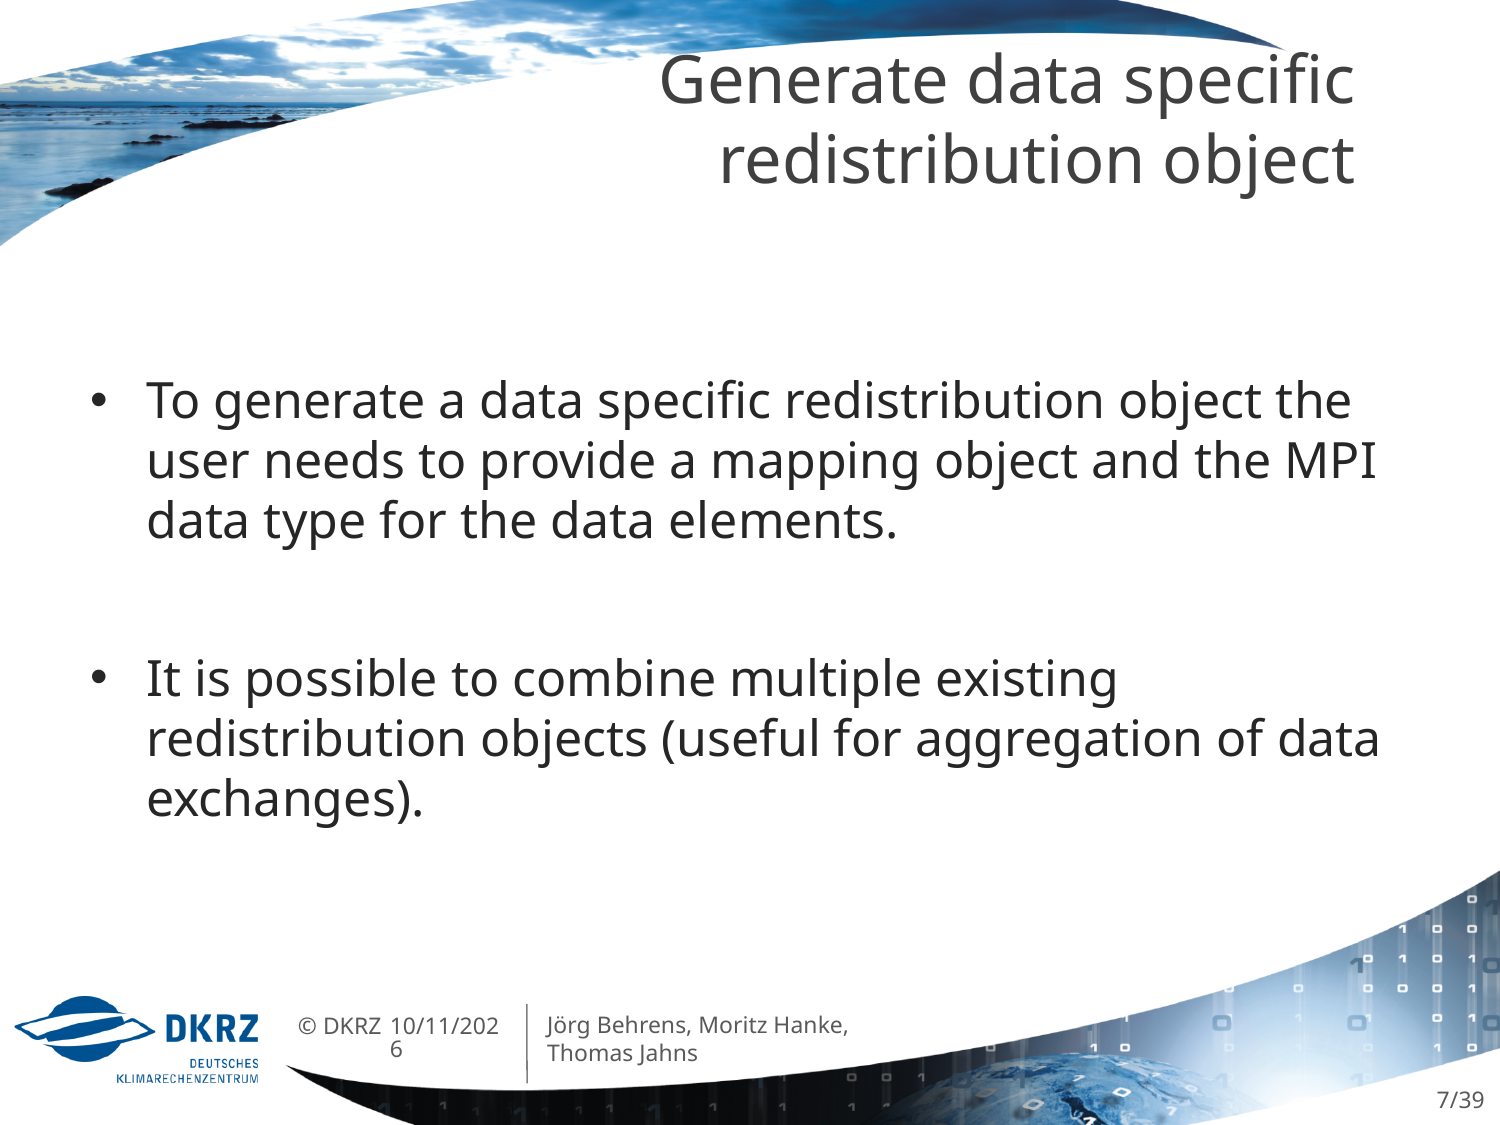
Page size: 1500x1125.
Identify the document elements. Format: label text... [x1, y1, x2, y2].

picture [14, 996, 258, 1083]
picture [285, 867, 1500, 1125]
footer Jörg Behrens, Moritz Hanke, Thomas Jahns [532, 1003, 884, 1082]
list To generate a data specific redistribution object the user needs to provide a mapping object and the MPI data type for the data elements. It is possible to combine multiple existing redistribution objects (useful for aggregation of data exchanges). [74, 210, 1426, 985]
title Generate data specific redistribution object [480, 70, 1372, 165]
picture [0, 0, 1288, 246]
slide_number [375, 1004, 528, 1052]
slide_number 7 [1333, 1078, 1465, 1125]
